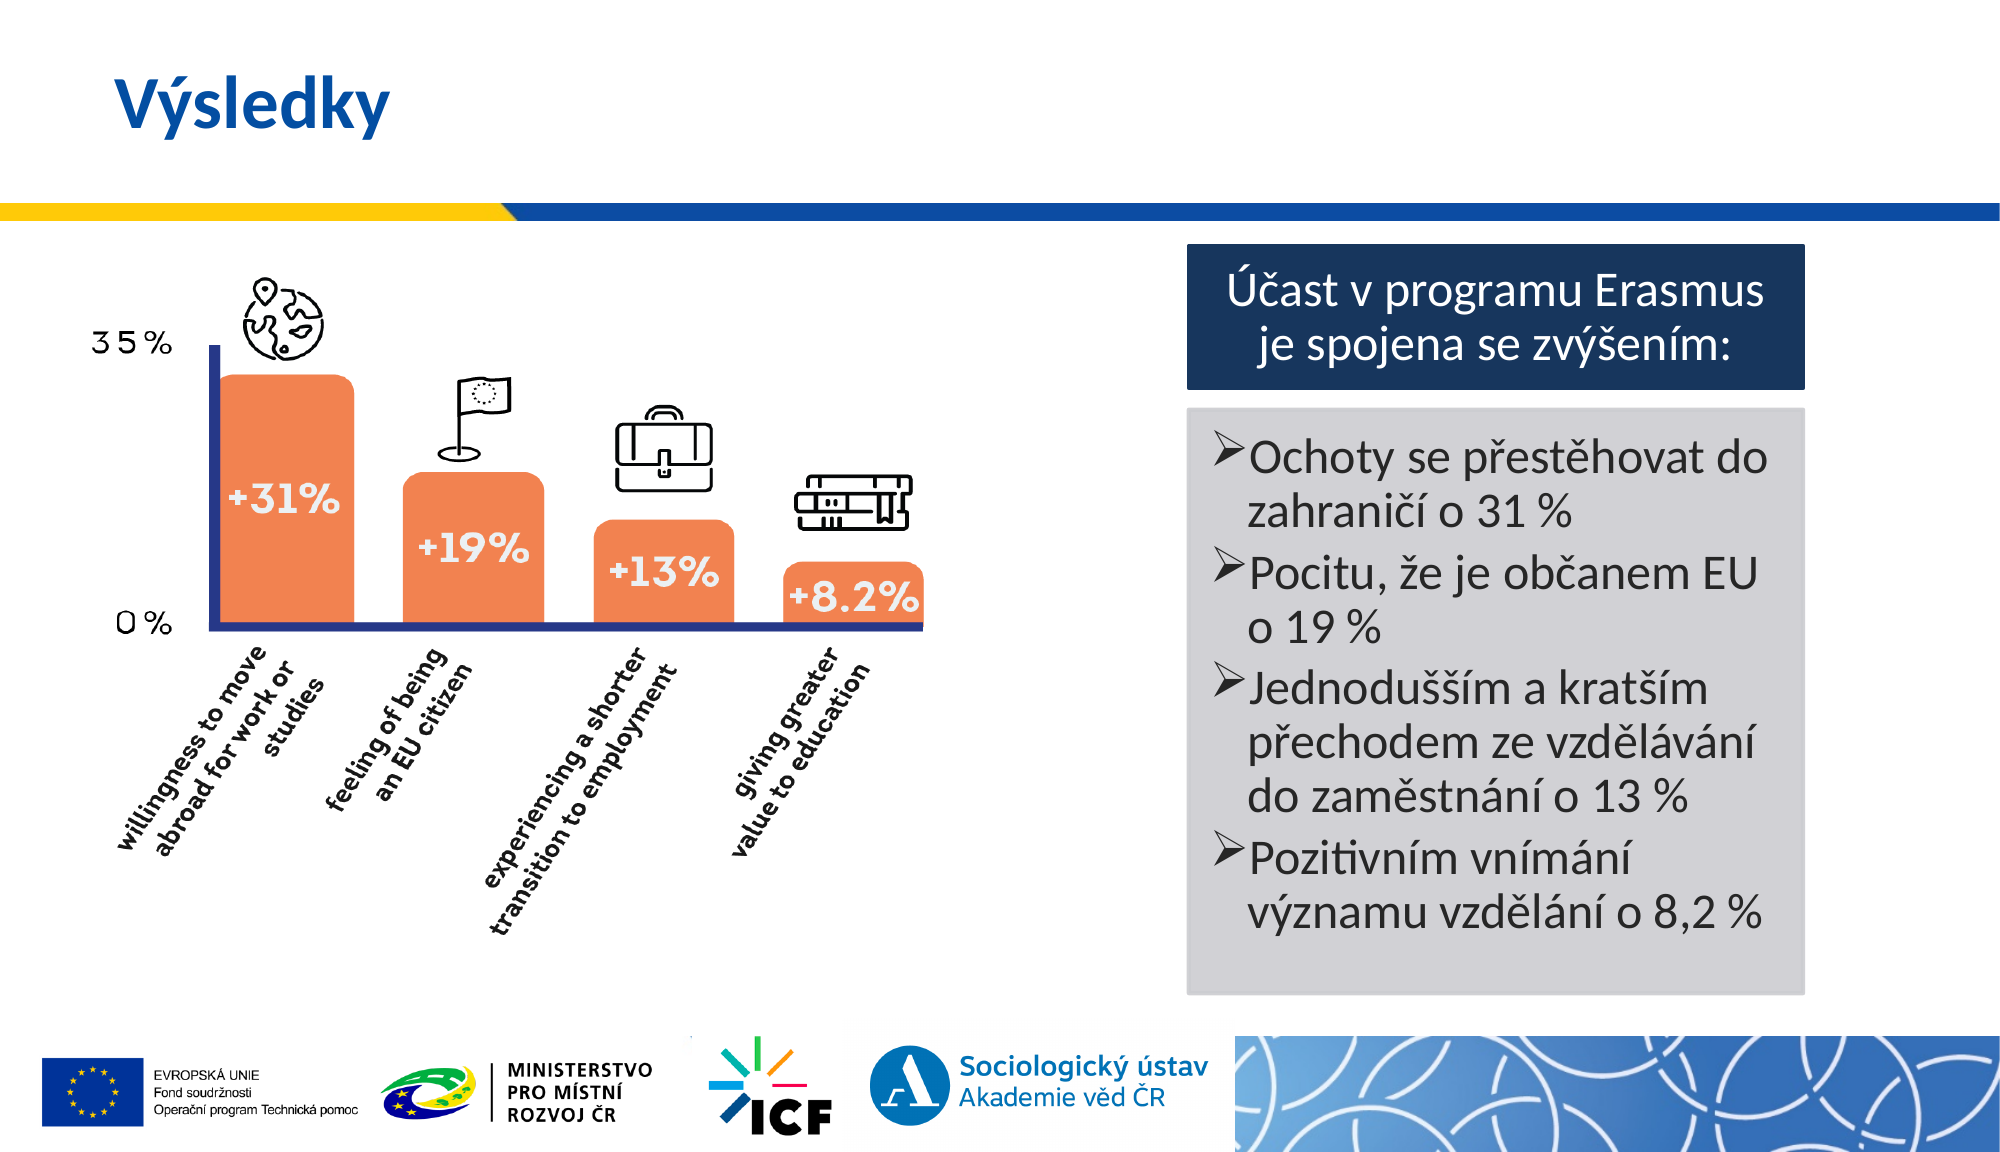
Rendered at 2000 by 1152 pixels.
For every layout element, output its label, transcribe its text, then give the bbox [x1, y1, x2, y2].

picture [680, 1018, 2000, 1152]
title Výsledky [99, 46, 1900, 198]
picture [19, 1035, 674, 1149]
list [42, 268, 951, 942]
picture [0, 203, 2000, 221]
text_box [1188, 244, 1804, 1016]
